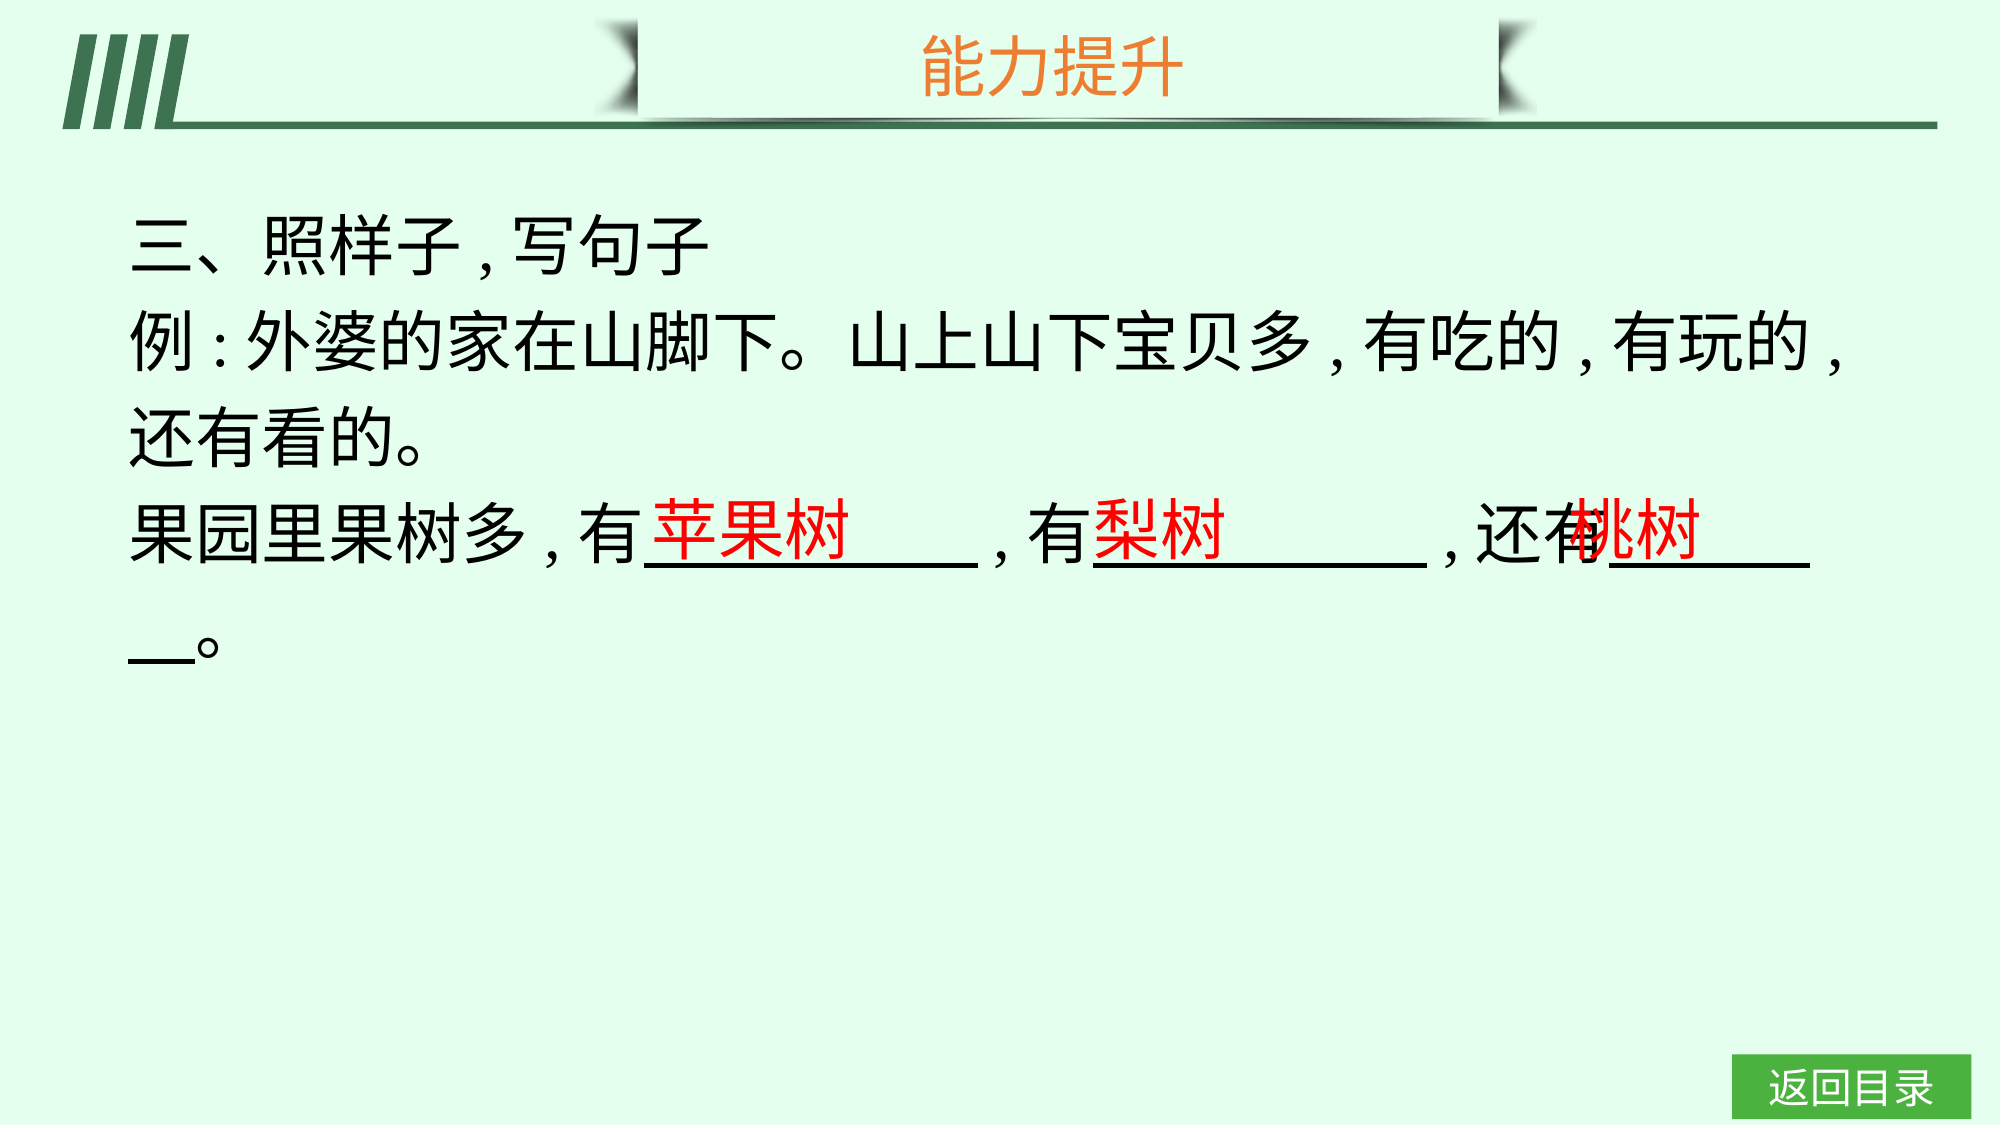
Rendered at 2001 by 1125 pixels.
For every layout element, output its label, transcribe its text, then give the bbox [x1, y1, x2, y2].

text_box 梨树 [1079, 464, 1243, 576]
text_box 桃树 [1554, 464, 1718, 576]
text_box 苹果树 [636, 464, 867, 576]
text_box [62, 34, 1938, 130]
text_box 三、照样子,写句子 例:外婆的家在山脚下。山上山下宝贝多,有吃的,有玩的,还有看的。 果园里果树多,有 ,有 ,还有 。 [113, 180, 1887, 675]
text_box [594, 16, 1537, 127]
